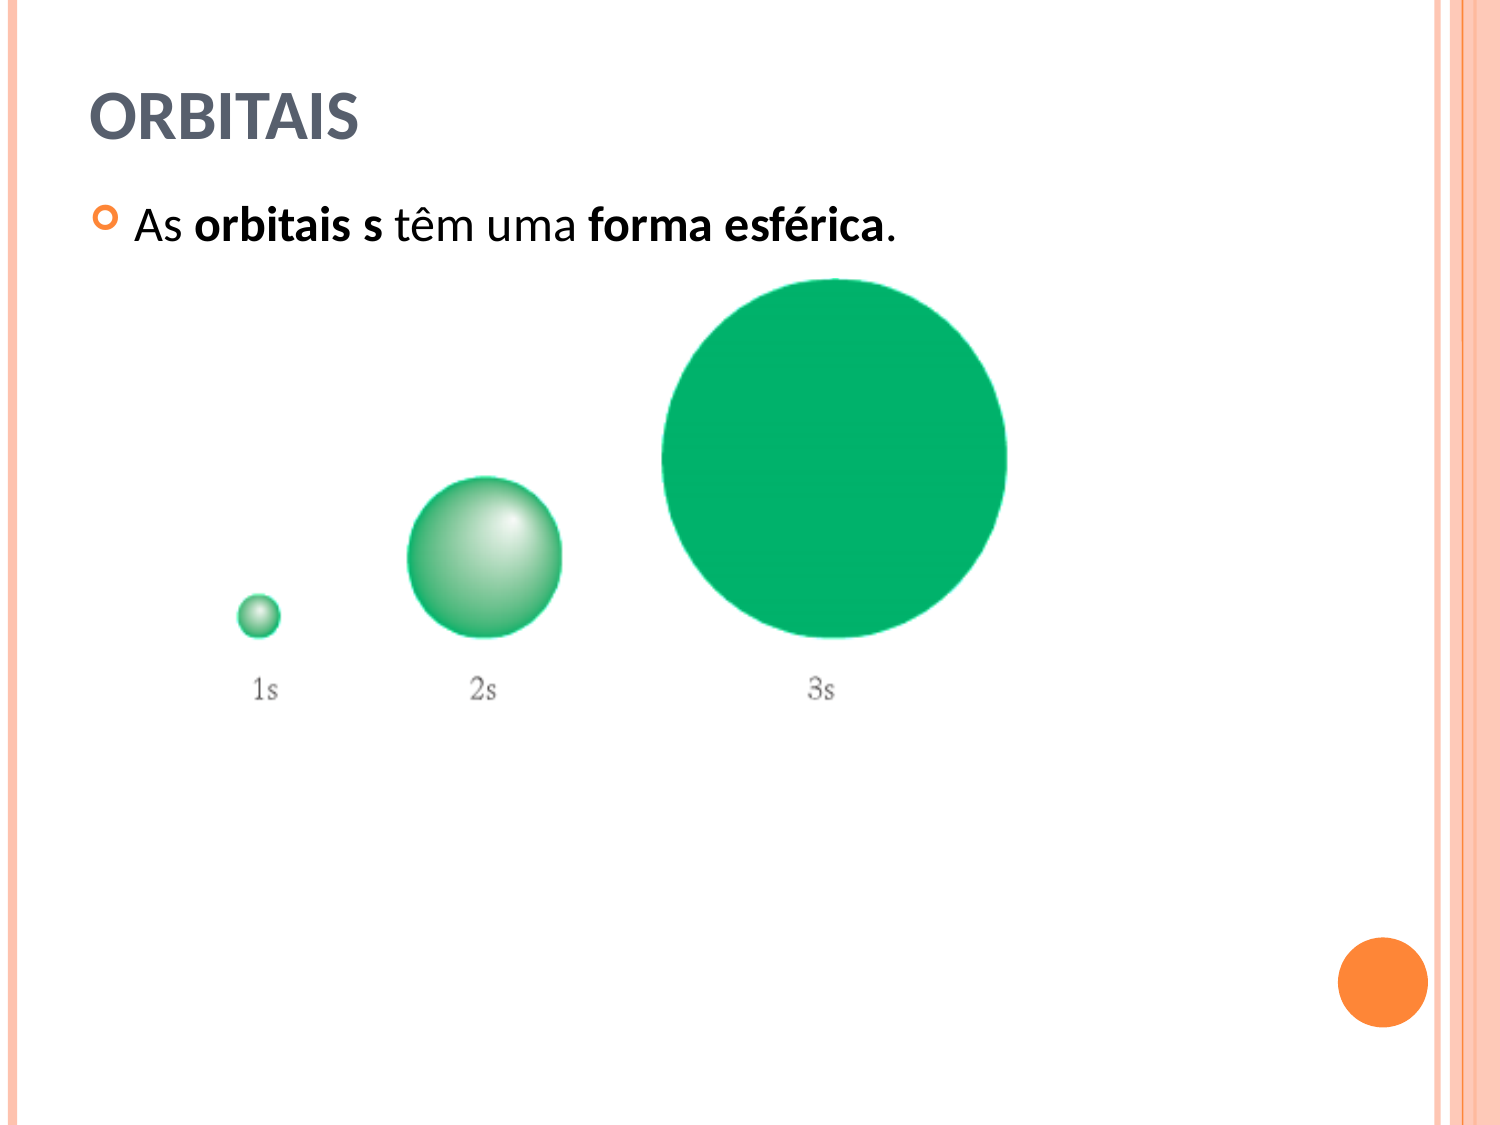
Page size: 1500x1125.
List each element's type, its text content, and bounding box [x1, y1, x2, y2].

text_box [206, 278, 1011, 729]
list As orbitais s têm uma forma esférica. [75, 184, 1424, 984]
title Orbitais [75, 45, 1300, 161]
